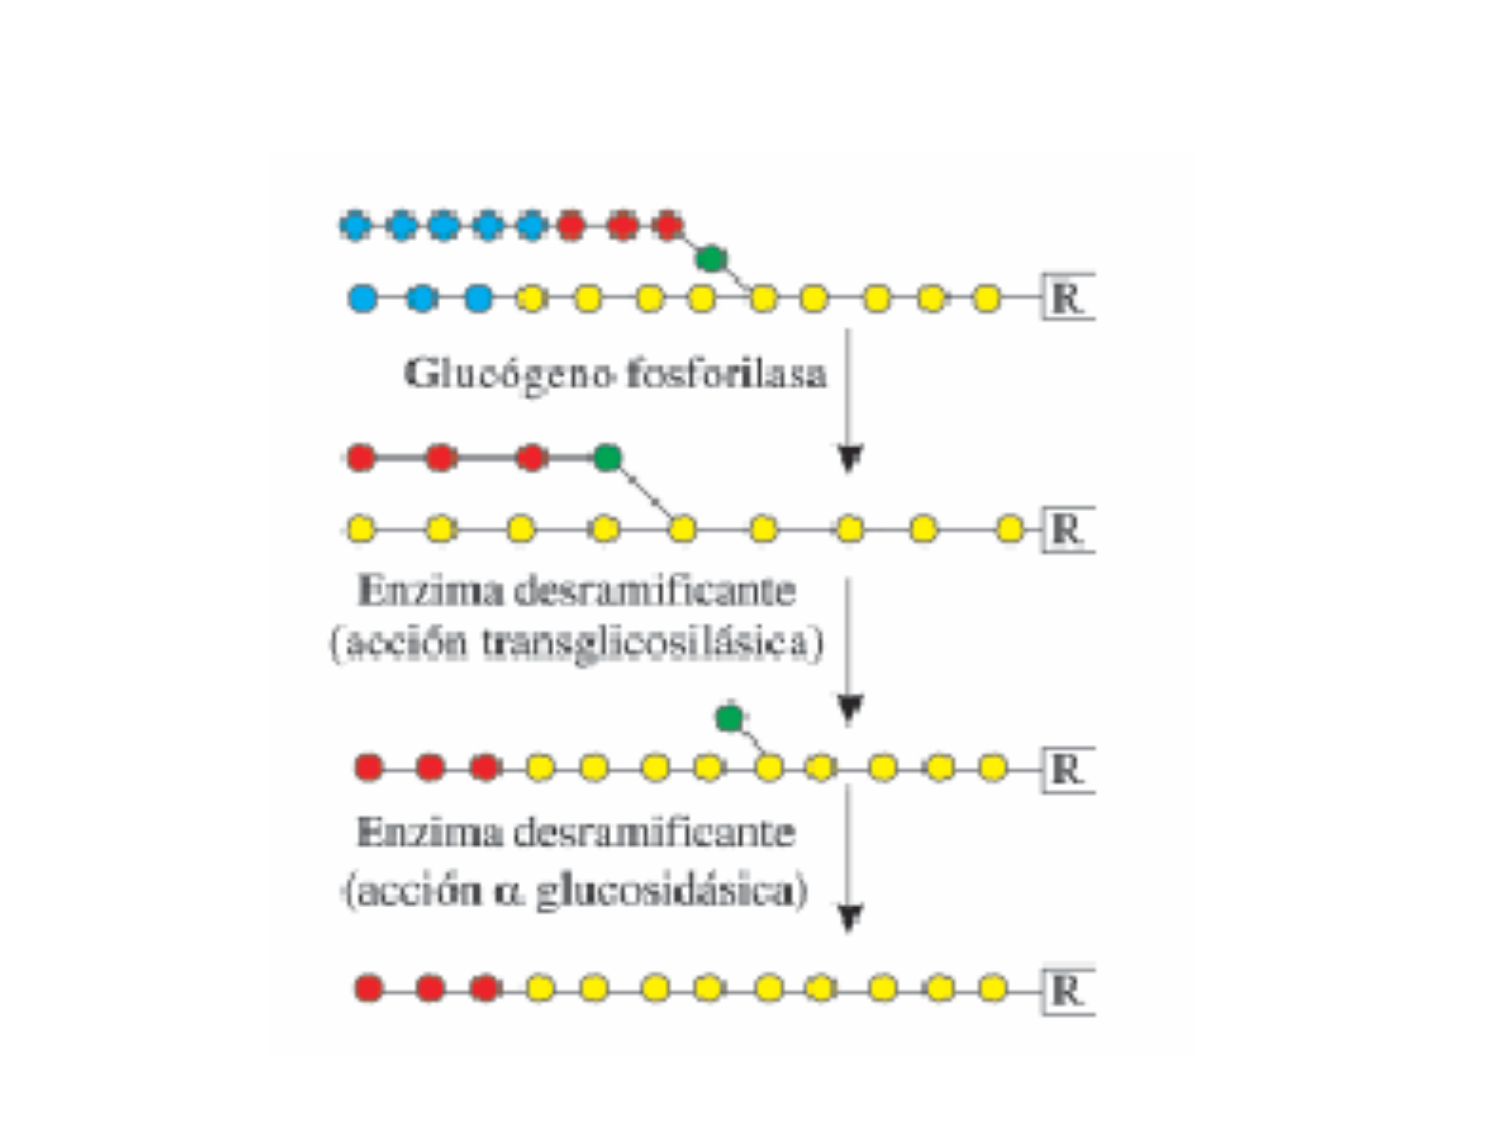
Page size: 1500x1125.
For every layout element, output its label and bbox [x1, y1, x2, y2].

list [269, 152, 1196, 1055]
